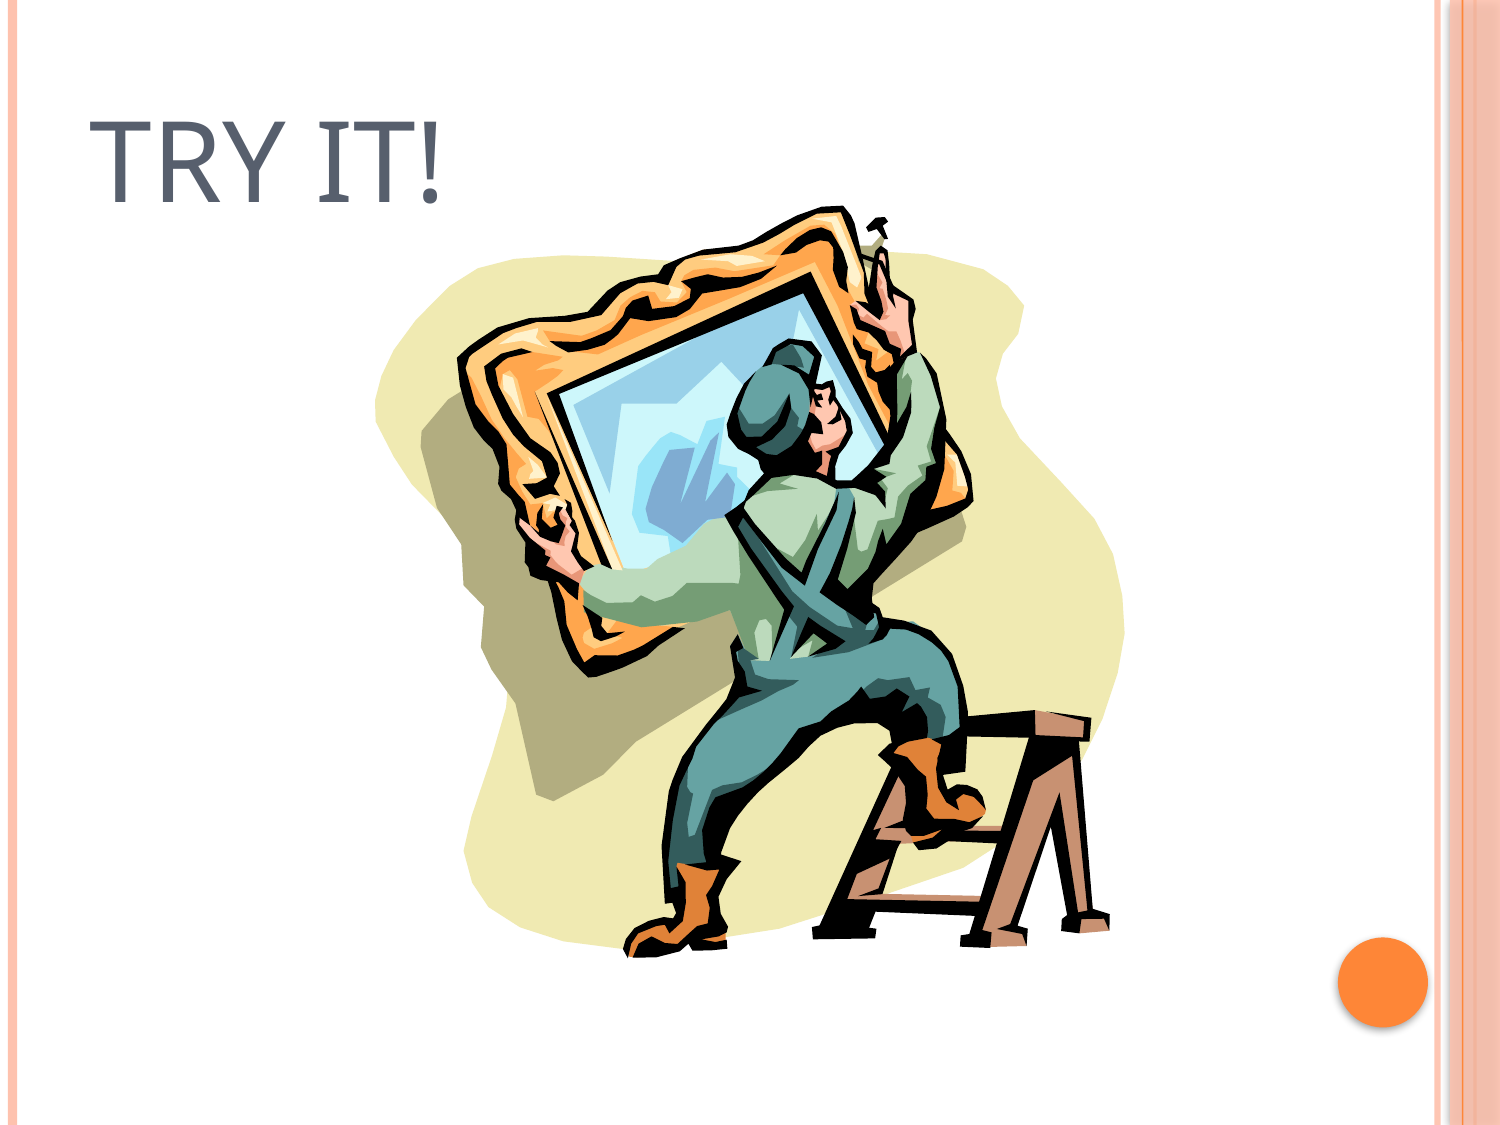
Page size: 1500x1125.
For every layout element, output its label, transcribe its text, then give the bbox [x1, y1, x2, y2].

title Try It! [75, 45, 1300, 233]
picture [374, 199, 1132, 966]
